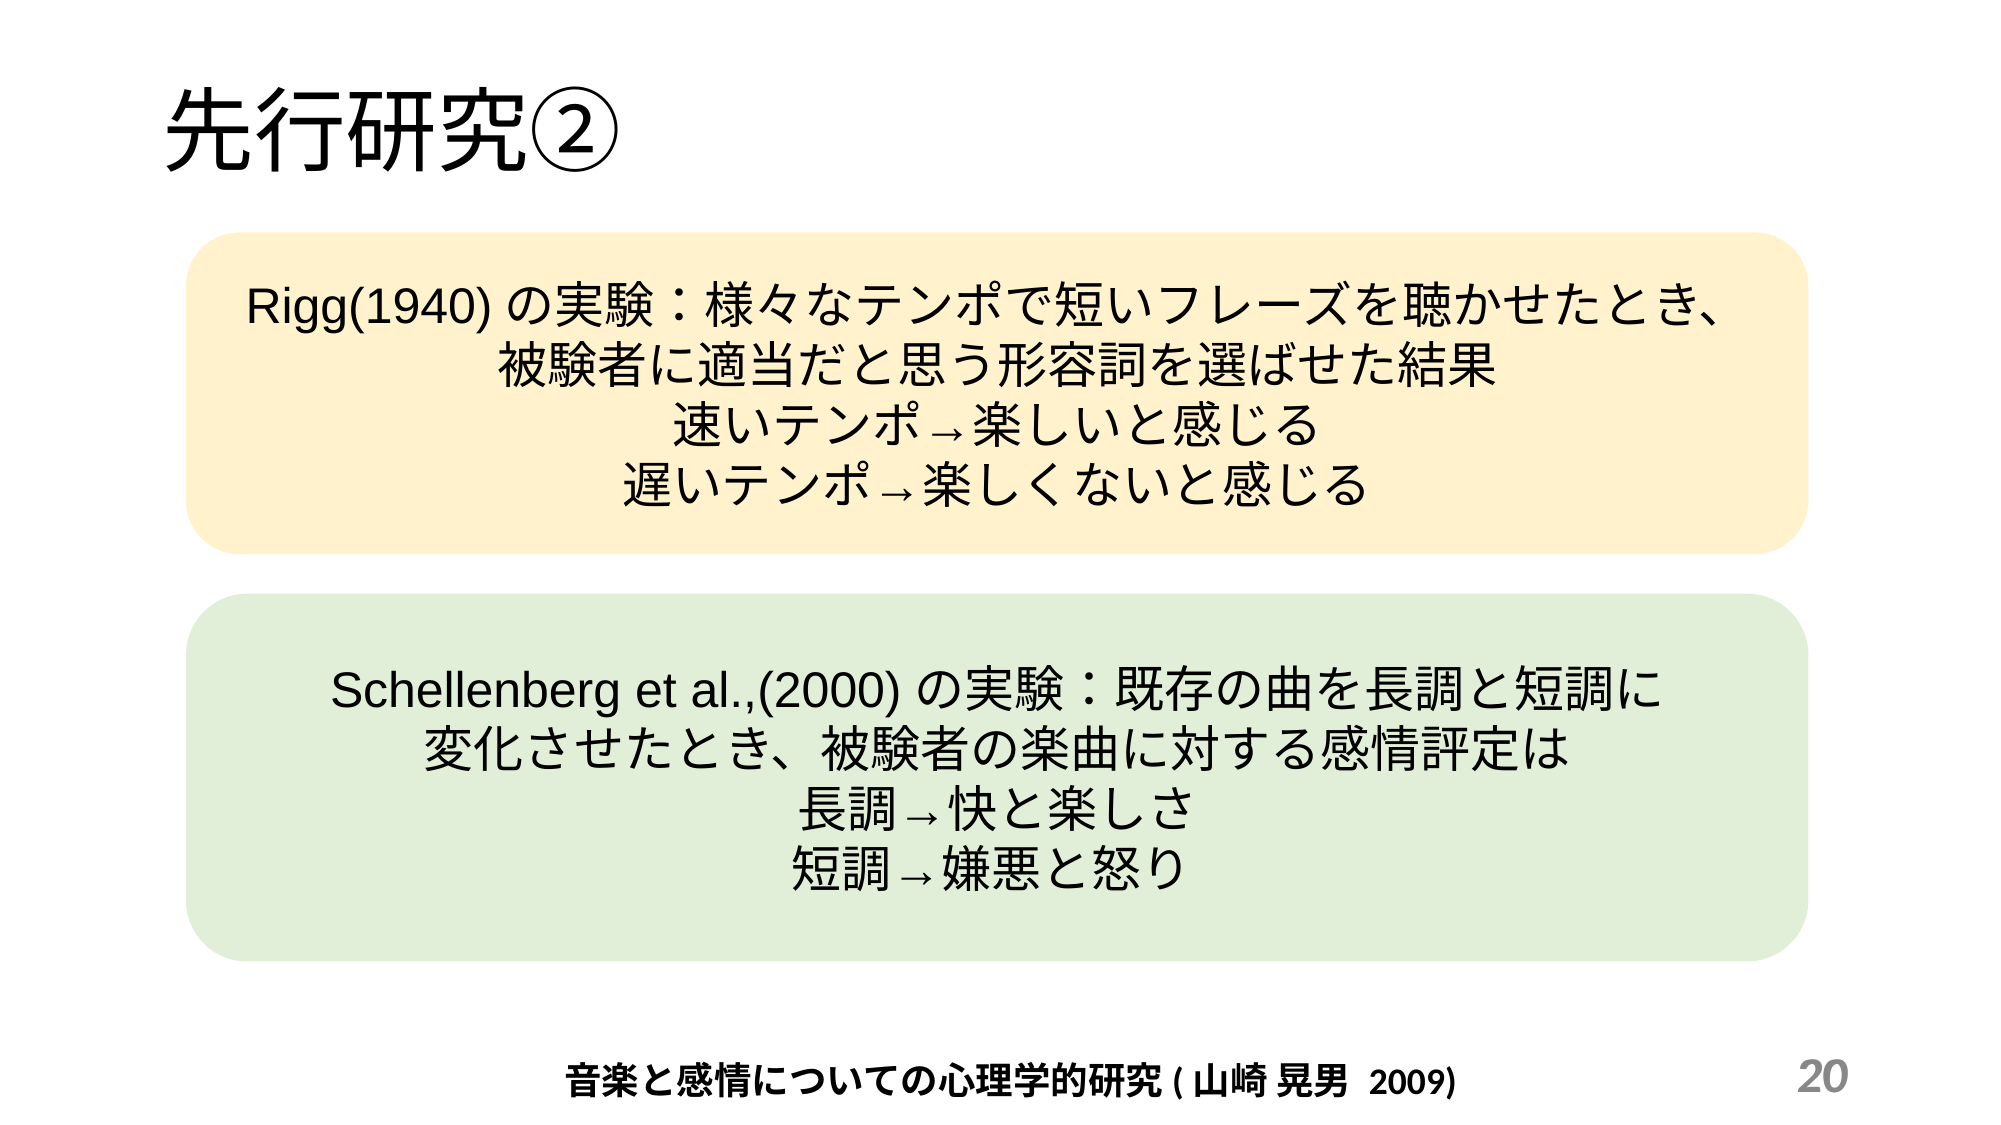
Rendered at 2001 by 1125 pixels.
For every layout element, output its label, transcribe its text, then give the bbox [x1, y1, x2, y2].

slide_number 20 [1412, 1042, 1863, 1103]
text_box 先行研究② [147, 65, 1854, 192]
text_box Schellenberg et al.,(2000)の実験：既存の曲を長調と短調に 変化させたとき、被験者の楽曲に対する感情評定は 長調→快と楽しさ 短調→嫌悪と怒り [185, 593, 1809, 962]
text_box Rigg(1940)の実験：様々なテンポで短いフレーズを聴かせたとき、 被験者に適当だと思う形容詞を選ばせた結果 速いテンポ→楽しいと感じる 遅いテンポ→楽しくないと感じる [185, 232, 1809, 555]
title 音楽と感情についての心理学的研究(山崎 晃男 2009) [549, 1039, 1562, 1125]
